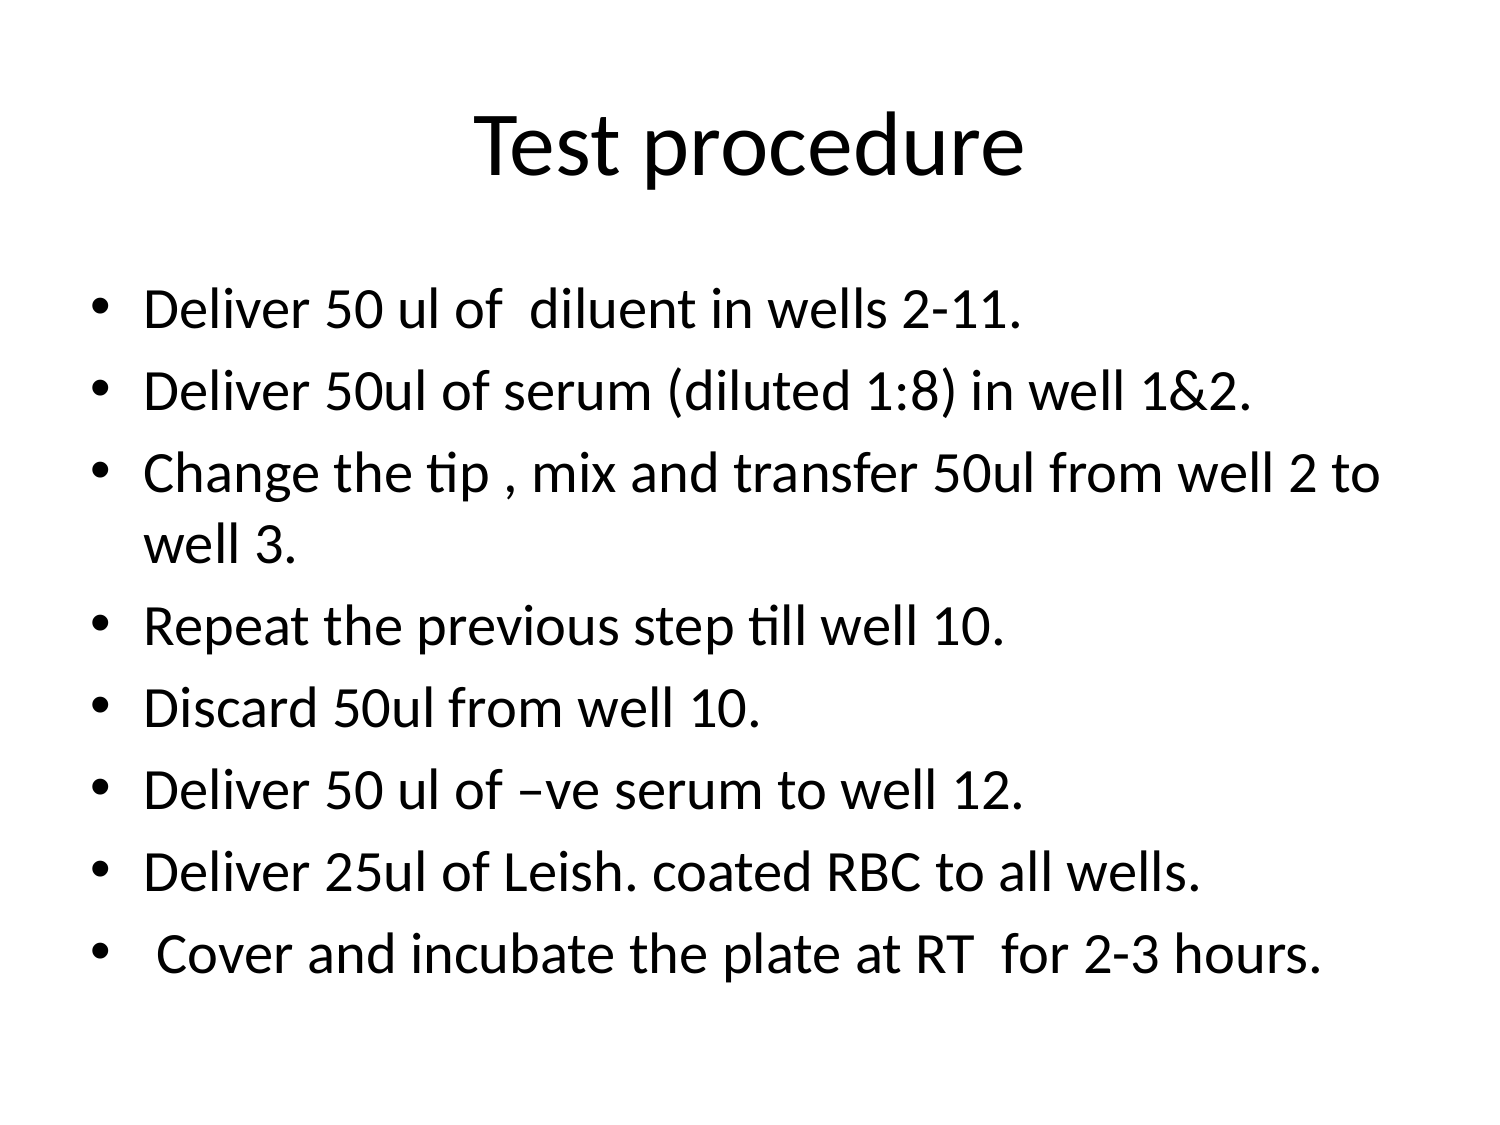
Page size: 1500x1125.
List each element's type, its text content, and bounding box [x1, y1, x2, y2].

title Test procedure [75, 45, 1425, 233]
list Deliver 50 ul of diluent in wells 2-11. Deliver 50ul of serum (diluted 1:8) in well 1&2. Change the tip , mix and transfer 50ul from well 2 to well 3. Repeat the previous step till well 10. Discard 50ul from well 10. Deliver 50 ul of –ve serum to well 12. Deliver 25ul of Leish. coated RBC to all wells. Cover and incubate the plate at RT for 2-3 hours. [75, 262, 1425, 1005]
